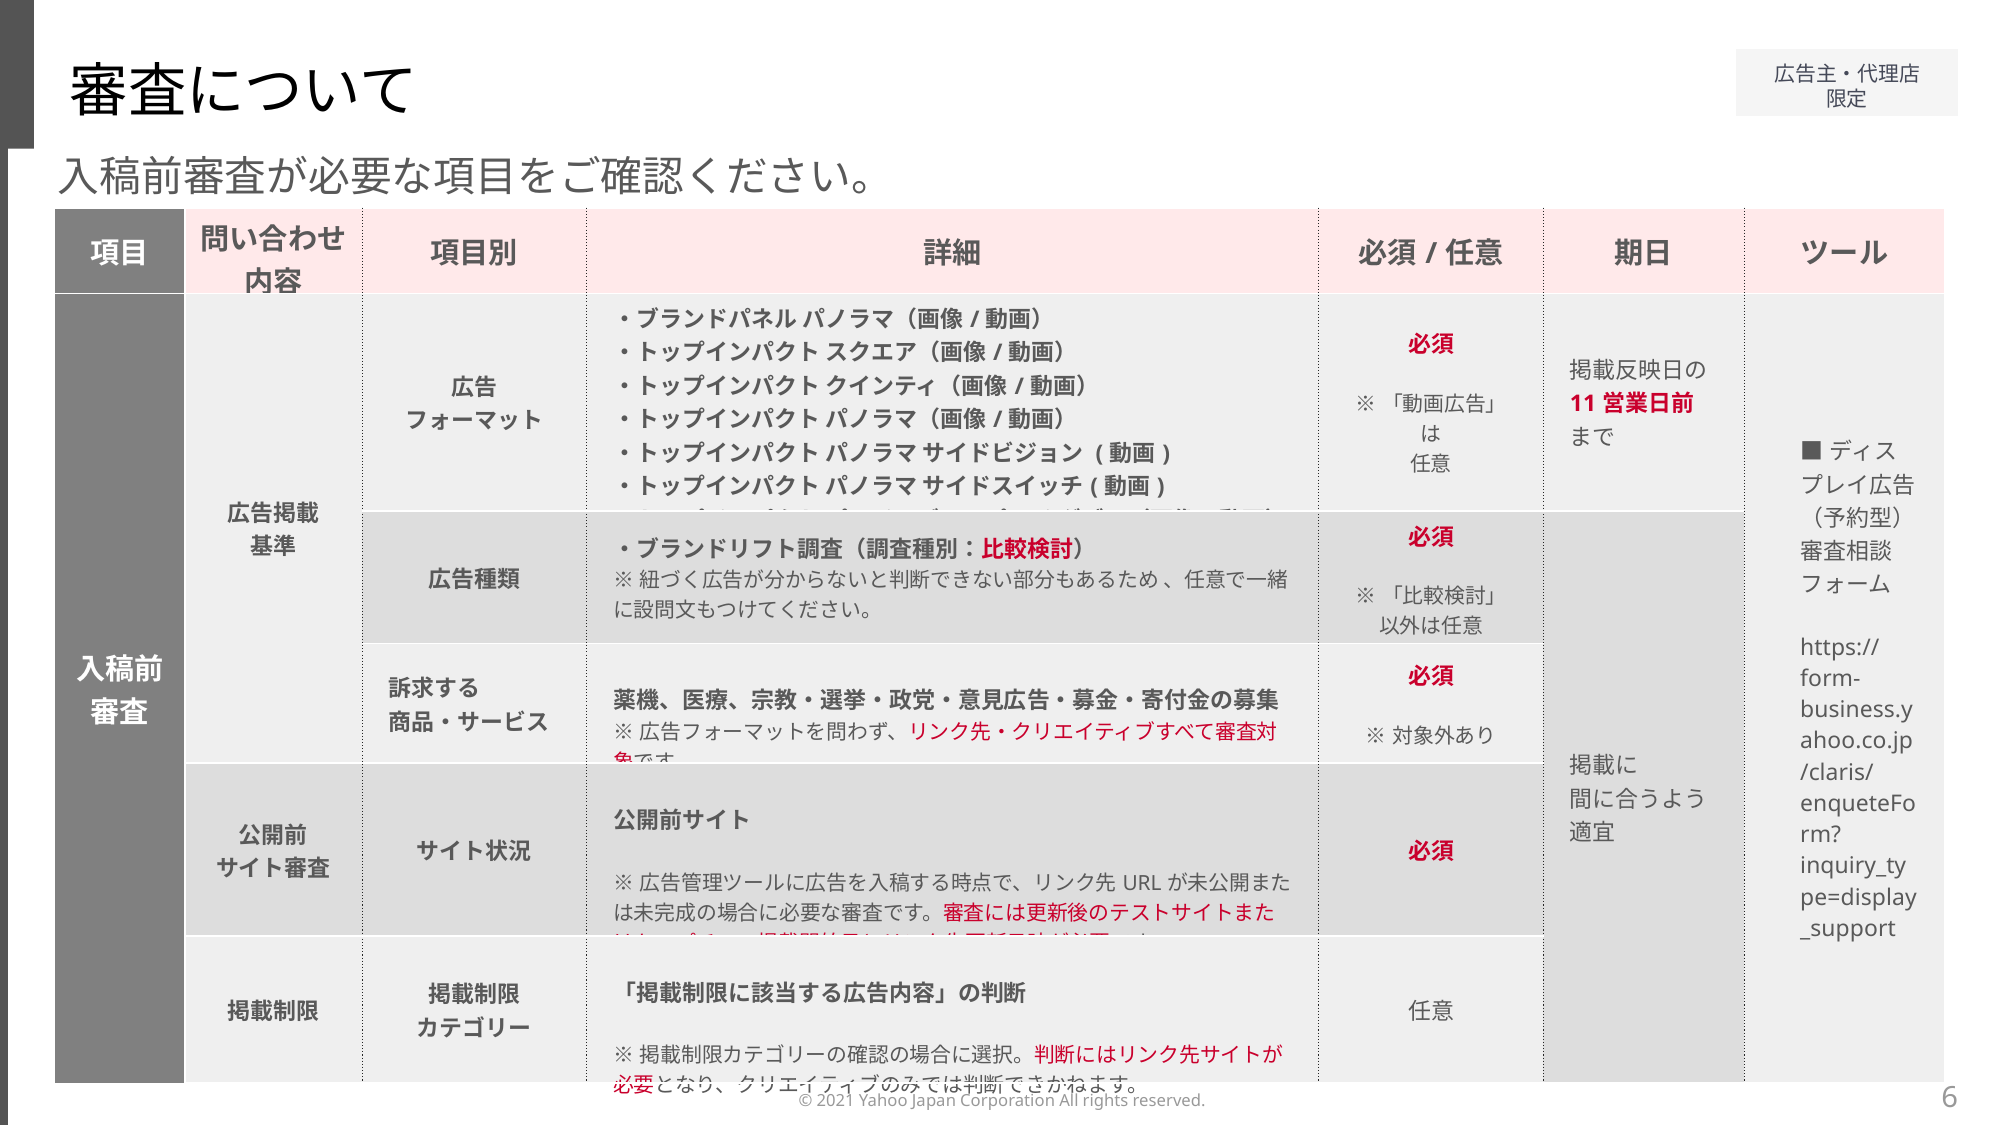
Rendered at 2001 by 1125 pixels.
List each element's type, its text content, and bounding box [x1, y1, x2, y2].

table_cell 「掲載制限に該当する広告内容」の判断 ※掲載制限カテゴリーの確認の場合に選択。判断にはリンク先サイトが必要となり、クリエイティブのみでは判断できかねます。 [586, 937, 1319, 1082]
table_cell ・ブランドパネル パノラマ（画像/動画） ・トップインパクト スクエア（画像/動画） ・トップインパクト クインティ（画像/動画） ・トップインパクト パノラマ（画像/動画） ・トップインパクト パノラマ サイドビジョン (動画) ・トップインパクト パノラマ サイドスイッチ(動画) ・トップインパクト プライムディスプレイ ダブル（画像/動画） [586, 294, 1319, 510]
table_cell サイト状況 [362, 764, 586, 935]
slide_number 6 [1803, 1070, 1973, 1125]
table_cell 広告掲載 基準 [186, 294, 362, 762]
table_header 項目 [55, 209, 184, 293]
table_cell 入稿前審査 [55, 294, 184, 1083]
table_cell 必須 [1319, 764, 1543, 935]
table_cell 公開前サイト ※広告管理ツールに広告を入稿する時点で、リンク先URLが未公開または未完成の場合に必要な審査です。審査には更新後のテストサイトまたはキャプチャ、掲載開始日とリンク先更新日時が必要です。 [586, 764, 1319, 935]
table_cell 訴求する 商品・サービス [362, 644, 586, 762]
table_cell 広告種類 [362, 512, 586, 643]
table_header ツール [1744, 209, 1944, 293]
table_cell 広告 フォーマット [362, 294, 586, 510]
table_header 問い合わせ内容 [186, 209, 362, 293]
table_header 期日 [1543, 209, 1744, 293]
table_cell 掲載反映日の11営業日前 まで [1543, 294, 1744, 510]
table_cell 掲載制限 [186, 937, 362, 1082]
table_header 詳細 [586, 209, 1319, 293]
table_header 項目別 [362, 209, 586, 293]
text_box 入稿前審査が必要な項目をご確認ください。 [43, 142, 1863, 208]
table_cell 薬機、医療、宗教・選挙・政党・意見広告・募金・寄付金の募集 ※広告フォーマットを問わず、リンク先・クリエイティブすべて審査対象です。 [586, 644, 1319, 762]
table_cell 必須 ※「動画広告」は 任意 [1319, 294, 1543, 510]
table_cell ■ディスプレイ広告（予約型）審査相談フォーム https://form-business.yahoo.co.jp/claris/enqueteForm?inquiry_type=display_support [1744, 294, 1944, 1082]
table_cell 任意 [1319, 937, 1543, 1082]
table_cell 掲載に 間に合うよう適宜 [1543, 512, 1744, 1082]
list 審査について [54, 21, 1656, 142]
table_header 必須/任意 [1319, 209, 1543, 293]
table_cell 必須 ※「比較検討」 以外は任意 [1319, 512, 1543, 643]
table_cell 掲載制限 カテゴリー [362, 937, 586, 1082]
table_cell 必須 ※対象外あり [1319, 644, 1543, 762]
table_cell ・ブランドリフト調査（調査種別：比較検討） ※紐づく広告が分からないと判断できない部分もあるため 、任意で一緒に設問文もつけてください。 [586, 512, 1319, 643]
table_cell 公開前 サイト審査 [186, 764, 362, 935]
